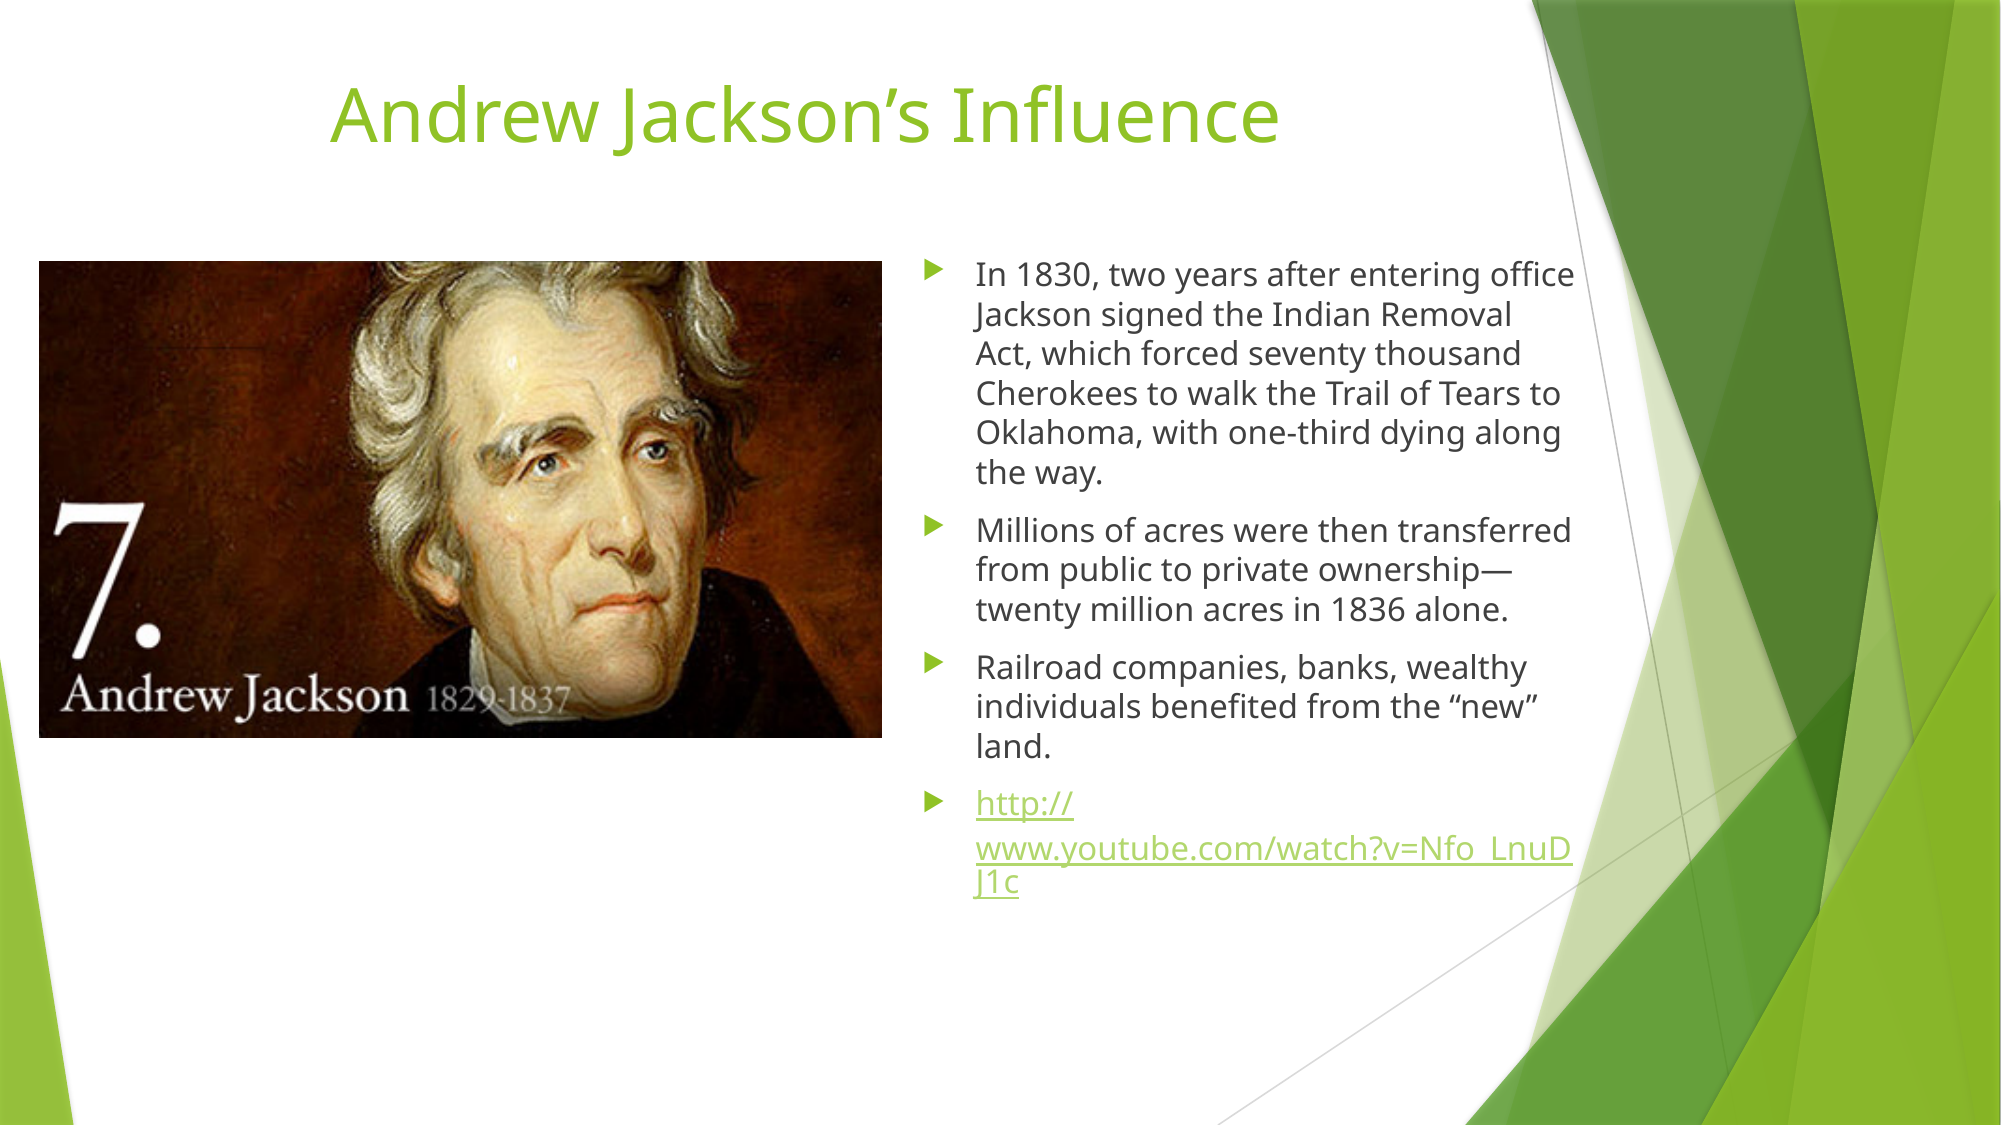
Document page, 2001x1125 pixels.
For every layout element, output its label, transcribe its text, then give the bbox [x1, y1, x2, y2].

title Andrew Jackson’s Influence [111, 59, 1522, 277]
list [38, 261, 883, 738]
list In 1830, two years after entering office Jackson signed the Indian Removal Act, which forced seventy thousand Cherokees to walk the Trail of Tears to Oklahoma, with one-third dying along the way. Millions of acres were then transferred from public to private ownership—twenty million acres in 1836 alone. Railroad companies, banks, wealthy individuals benefited from the “new” land. http://www.youtube.com/watch?v=Nfo_LnuDJ1c [907, 246, 1594, 883]
